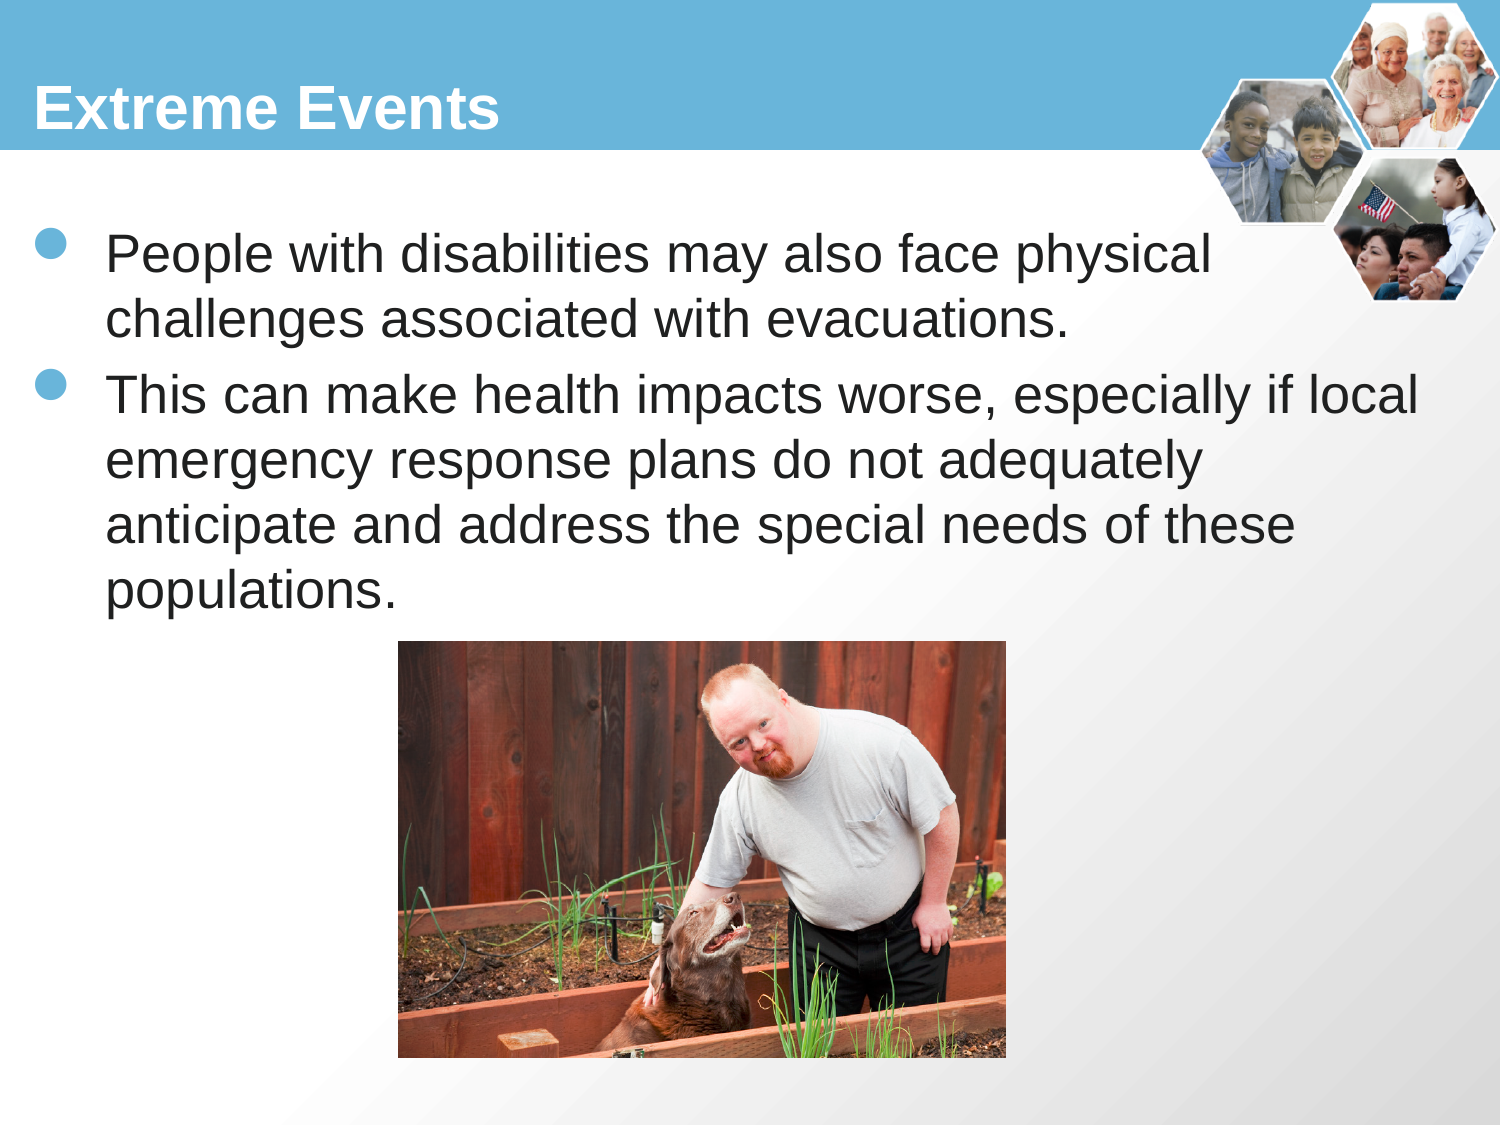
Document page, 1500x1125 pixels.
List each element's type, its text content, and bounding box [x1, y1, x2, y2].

list People with disabilities may also face physical challenges associated with evacuations. This can make health impacts worse, especially if local emergency response plans do not adequately anticipate and address the special needs of these populations. [15, 211, 1441, 987]
picture [398, 641, 1007, 1058]
title Extreme Events [18, 0, 1425, 150]
picture [1173, 2, 1500, 303]
